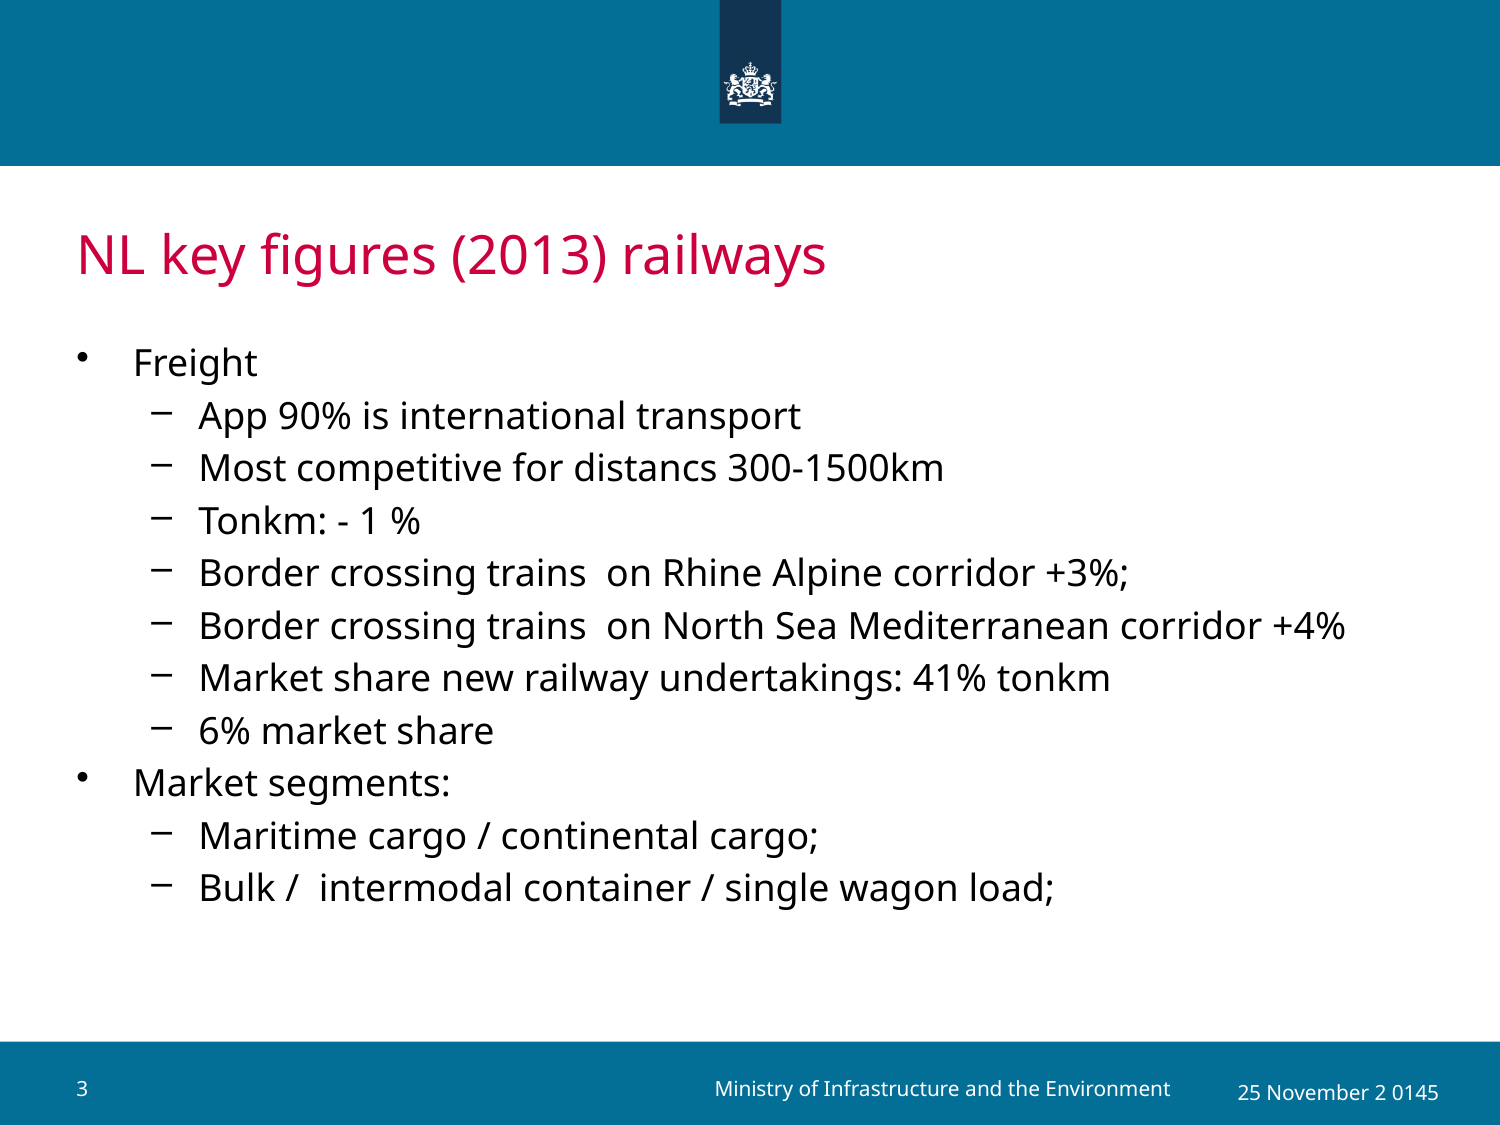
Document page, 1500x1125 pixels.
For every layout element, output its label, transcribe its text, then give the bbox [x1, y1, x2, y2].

title NL key figures (2013) railways [76, 211, 1455, 294]
picture [721, 0, 780, 123]
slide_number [1223, 1084, 1440, 1105]
list Freight App 90% is international transport Most competitive for distancs 300-1500km Tonkm: - 1 % Border crossing trains on Rhine Alpine corridor +3%; Border crossing trains on North Sea Mediterranean corridor +4% Market share new railway undertakings: 41% tonkm 6% market share Market segments: Maritime cargo / continental cargo; Bulk / intermodal container / single wagon load; [76, 339, 1455, 1019]
footer Ministry of Infrastructure and the Environment [714, 1070, 1223, 1105]
slide_number 3 [76, 1084, 390, 1105]
